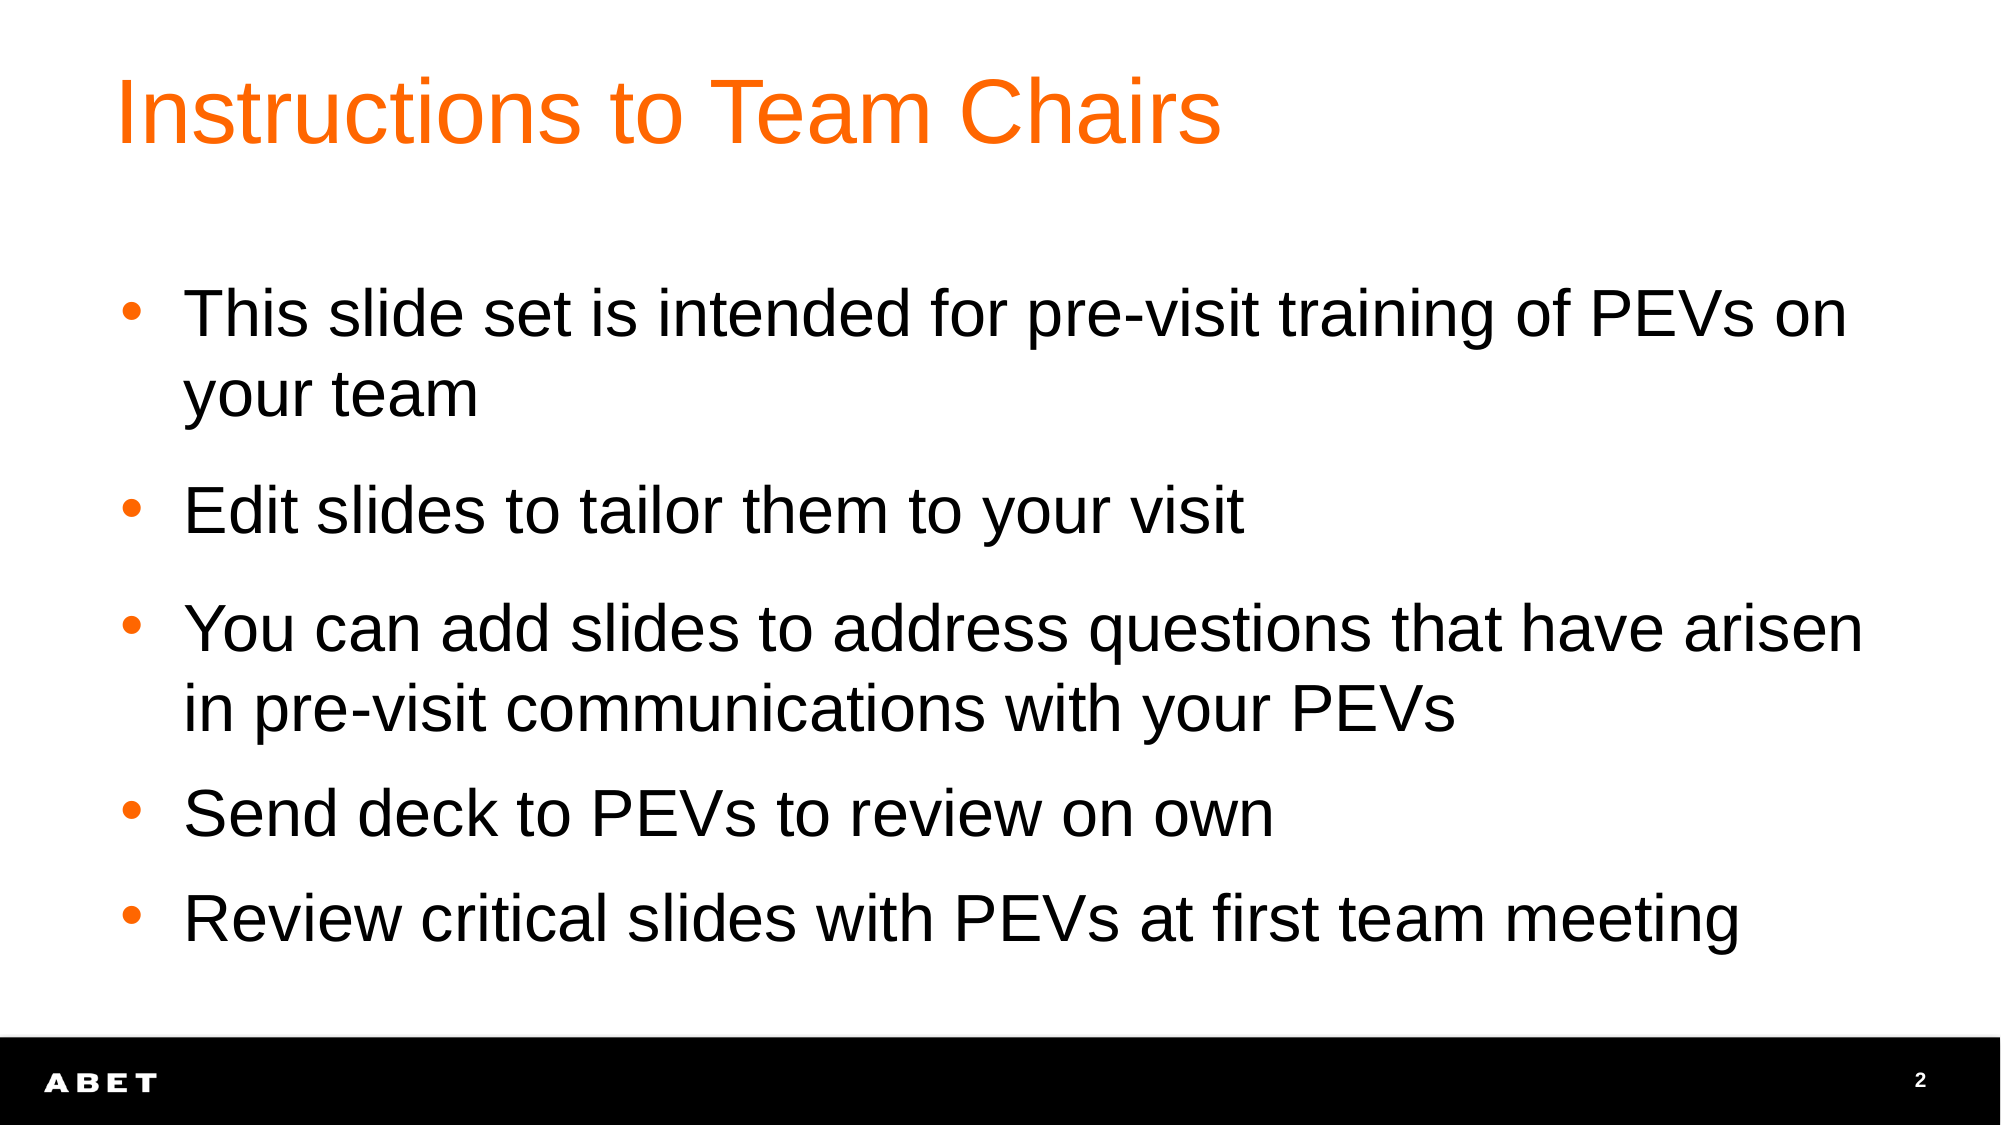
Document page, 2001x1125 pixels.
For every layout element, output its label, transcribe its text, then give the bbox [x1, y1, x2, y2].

list This slide set is intended for pre-visit training of PEVs on your team Edit slides to tailor them to your visit You can add slides to address questions that have arisen in pre-visit communications with your PEVs Send deck to PEVs to review on own Review critical slides with PEVs at first team meeting [99, 262, 1900, 1005]
list Instructions to Team Chairs [99, 45, 1900, 233]
picture [16, 1052, 184, 1113]
